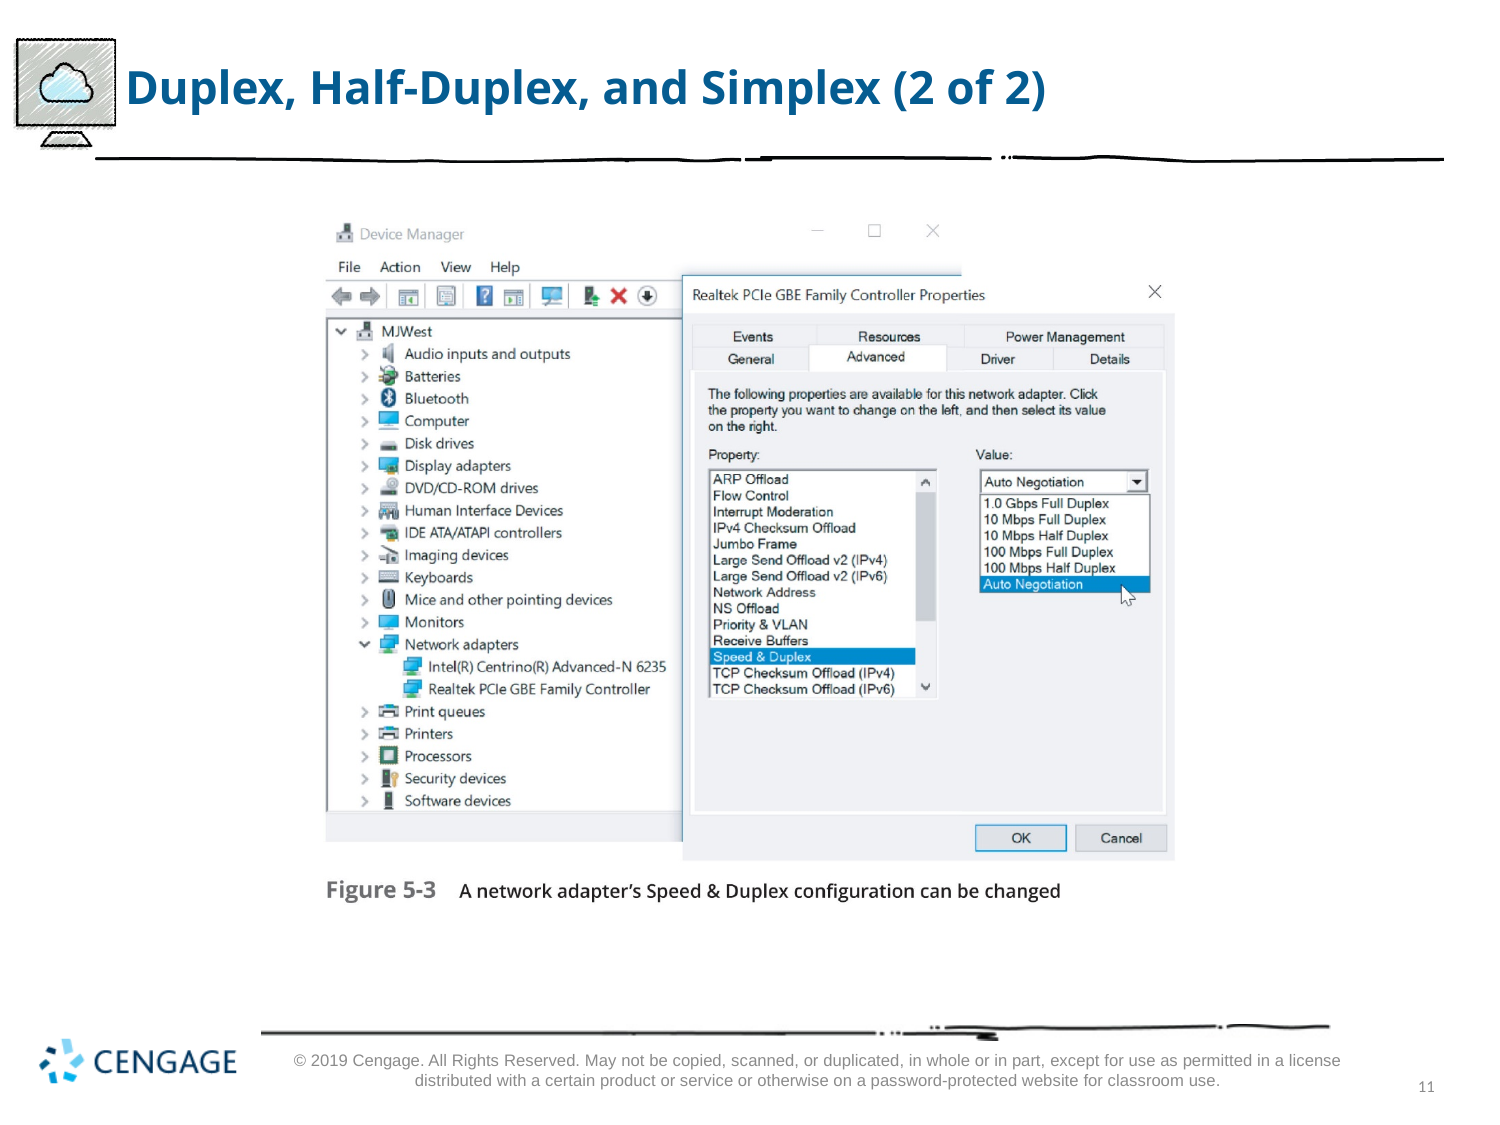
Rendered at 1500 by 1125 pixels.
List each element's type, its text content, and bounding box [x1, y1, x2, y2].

picture [13, 36, 117, 151]
footer © 2019 Cengage. All Rights Reserved. May not be copied, scanned, or duplicated, in whole or in part, except for use as permitted in a license distributed with a certain product or service or otherwise on a password-protected website for classroom use. [262, 1050, 1375, 1091]
title Duplex, Half-Duplex, and Simplex (2 of 2) [125, 66, 1442, 116]
picture [19, 1025, 249, 1096]
picture [323, 220, 1177, 905]
picture [261, 1024, 1331, 1041]
picture [95, 155, 1444, 163]
